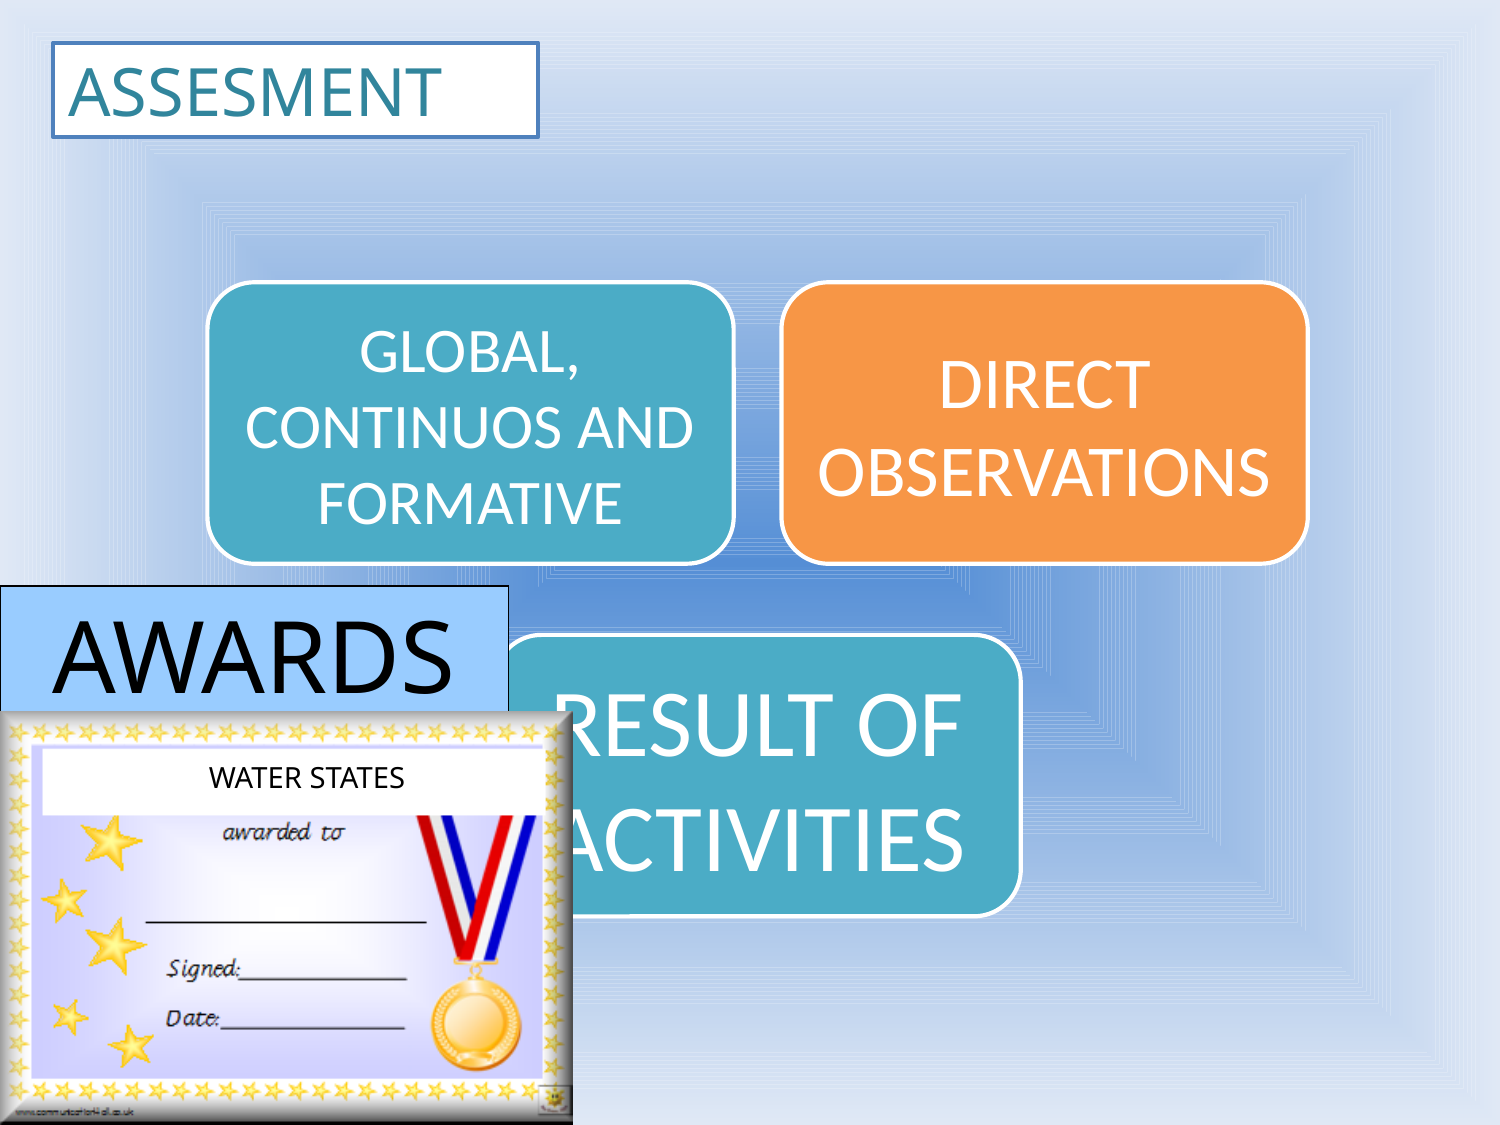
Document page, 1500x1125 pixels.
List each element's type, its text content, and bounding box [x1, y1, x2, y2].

text_box AWARDS [0, 586, 202, 710]
picture [0, 711, 574, 1125]
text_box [207, 138, 1500, 1061]
text_box ASSESMENT [51, 41, 540, 139]
